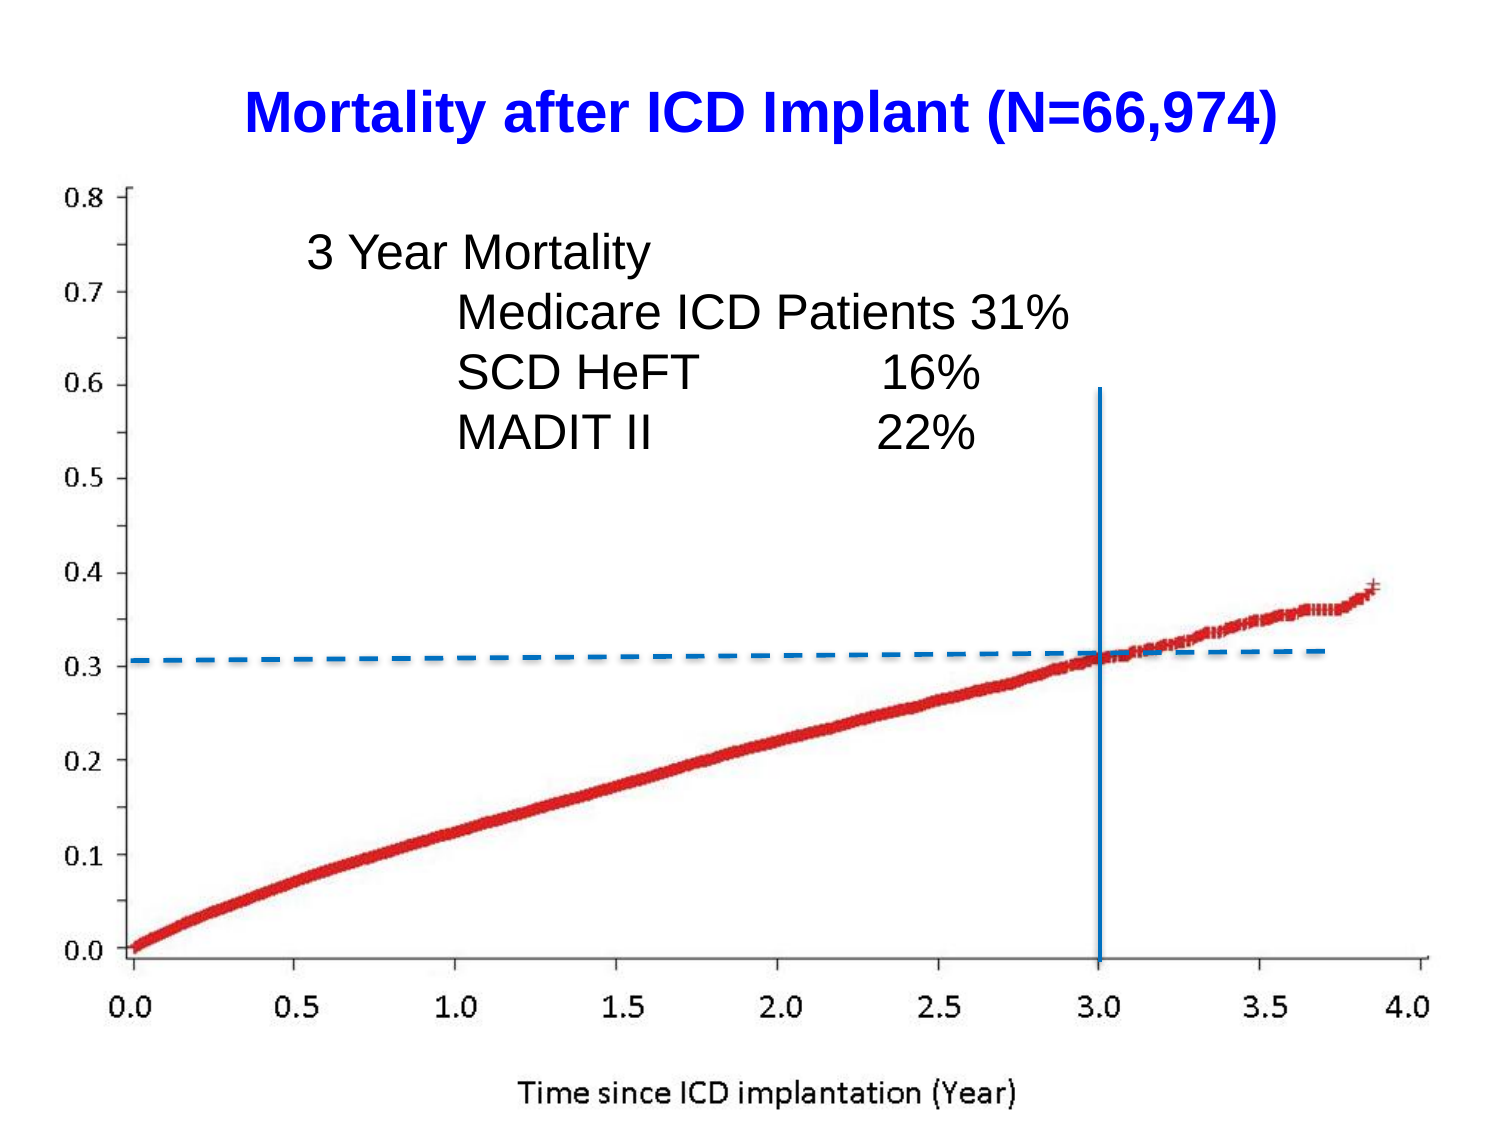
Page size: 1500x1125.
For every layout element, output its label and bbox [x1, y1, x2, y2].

text_box [124, 651, 1326, 661]
picture [24, 49, 1476, 1121]
